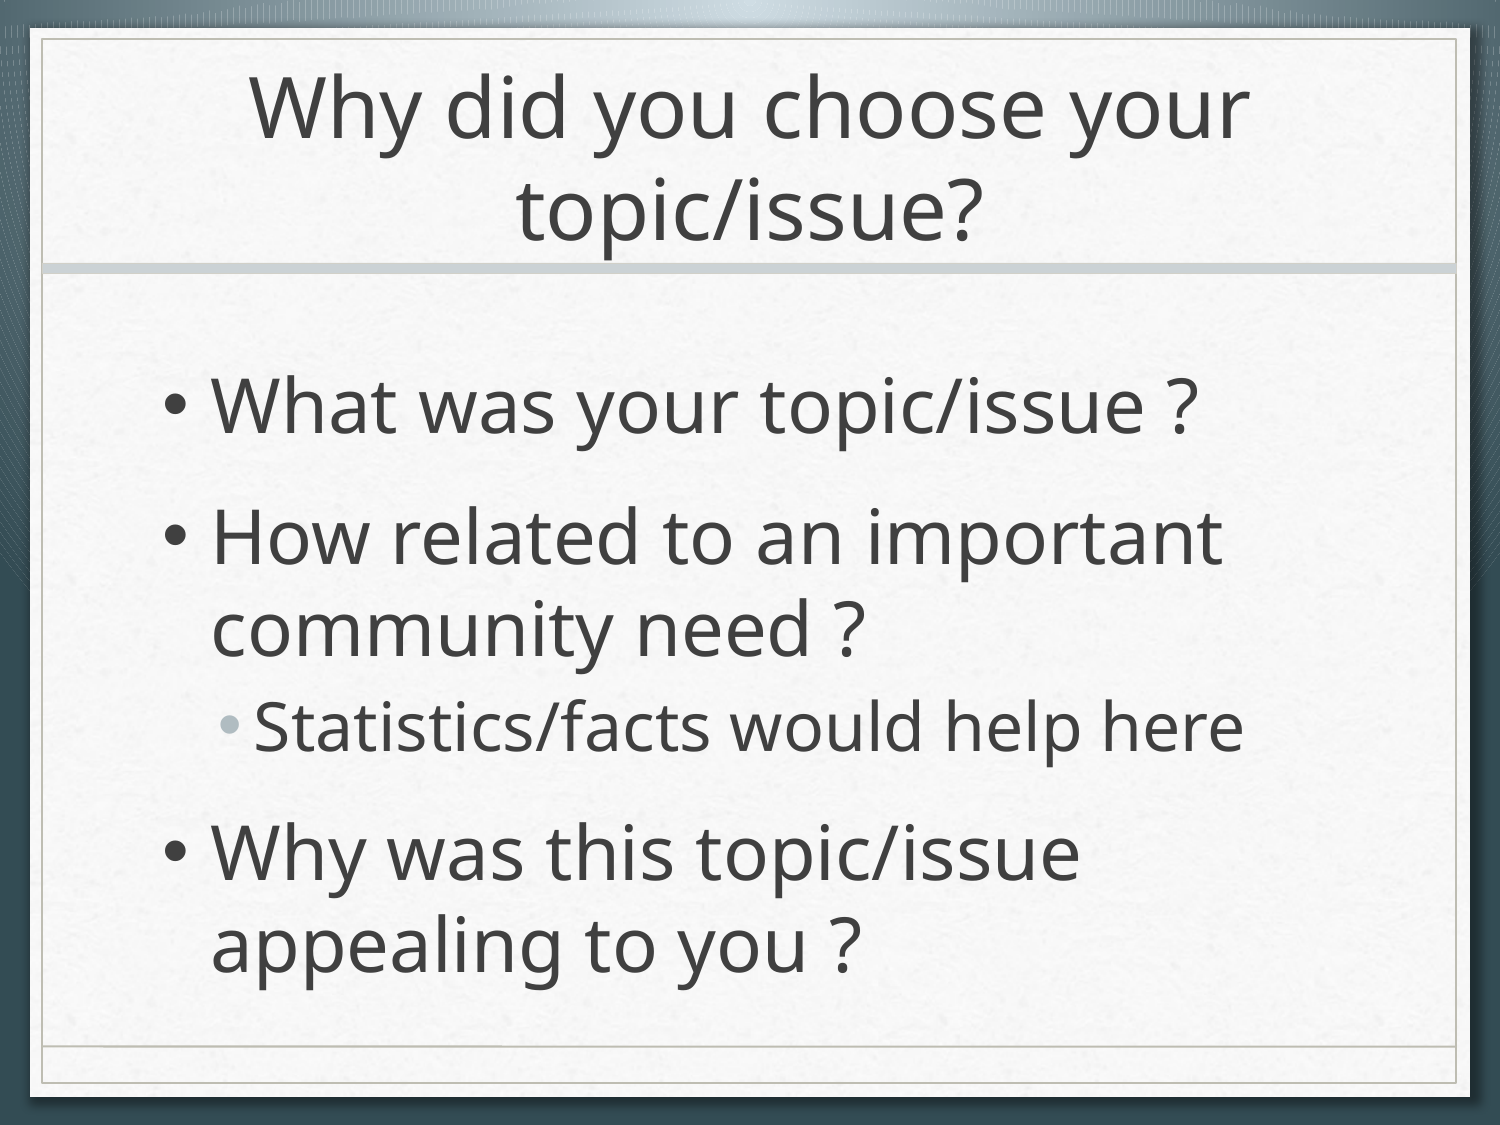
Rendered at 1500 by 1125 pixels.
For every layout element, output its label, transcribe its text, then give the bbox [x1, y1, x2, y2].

picture [30, 28, 1470, 1097]
list What was your topic/issue ? How related to an important community need ? Statistics/facts would help here Why was this topic/issue appealing to you ? [147, 350, 1353, 995]
title Why did you choose your topic/issue? [75, 45, 1425, 266]
